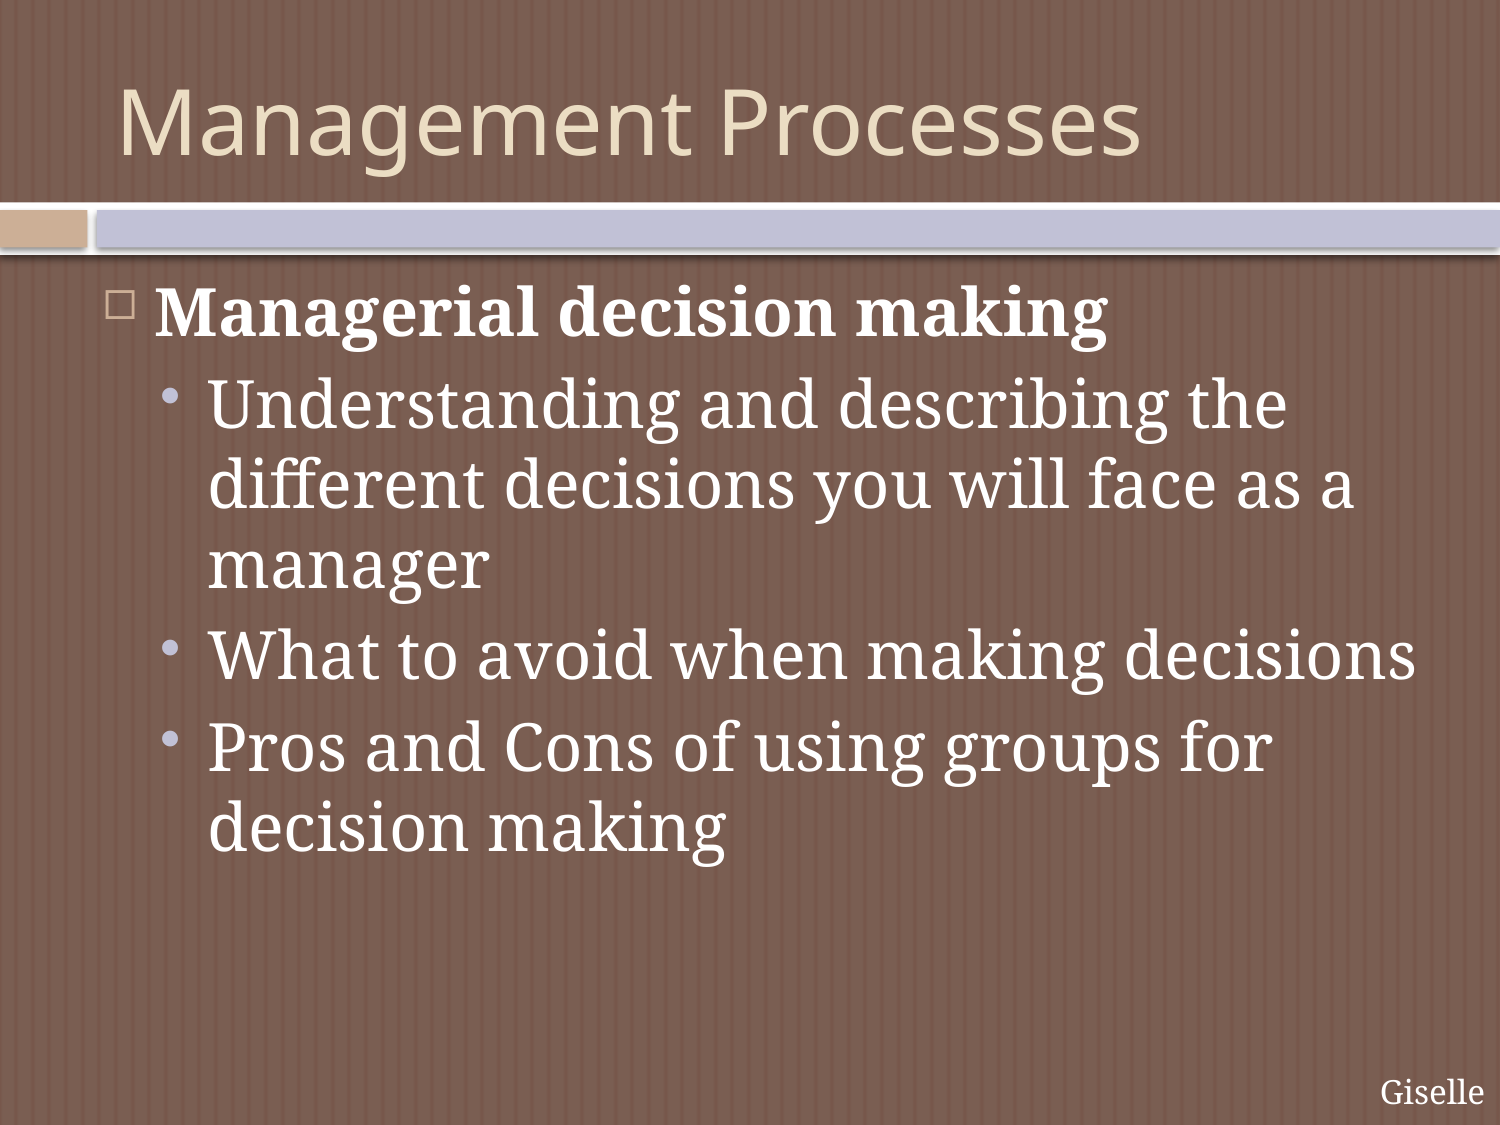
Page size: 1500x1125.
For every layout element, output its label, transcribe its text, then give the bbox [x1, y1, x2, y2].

title Management Processes [100, 37, 1438, 200]
text_box Giselle [1175, 1064, 1500, 1119]
list Managerial decision making Understanding and describing the different decisions you will face as a manager What to avoid when making decisions Pros and Cons of using groups for decision making [87, 262, 1450, 1088]
